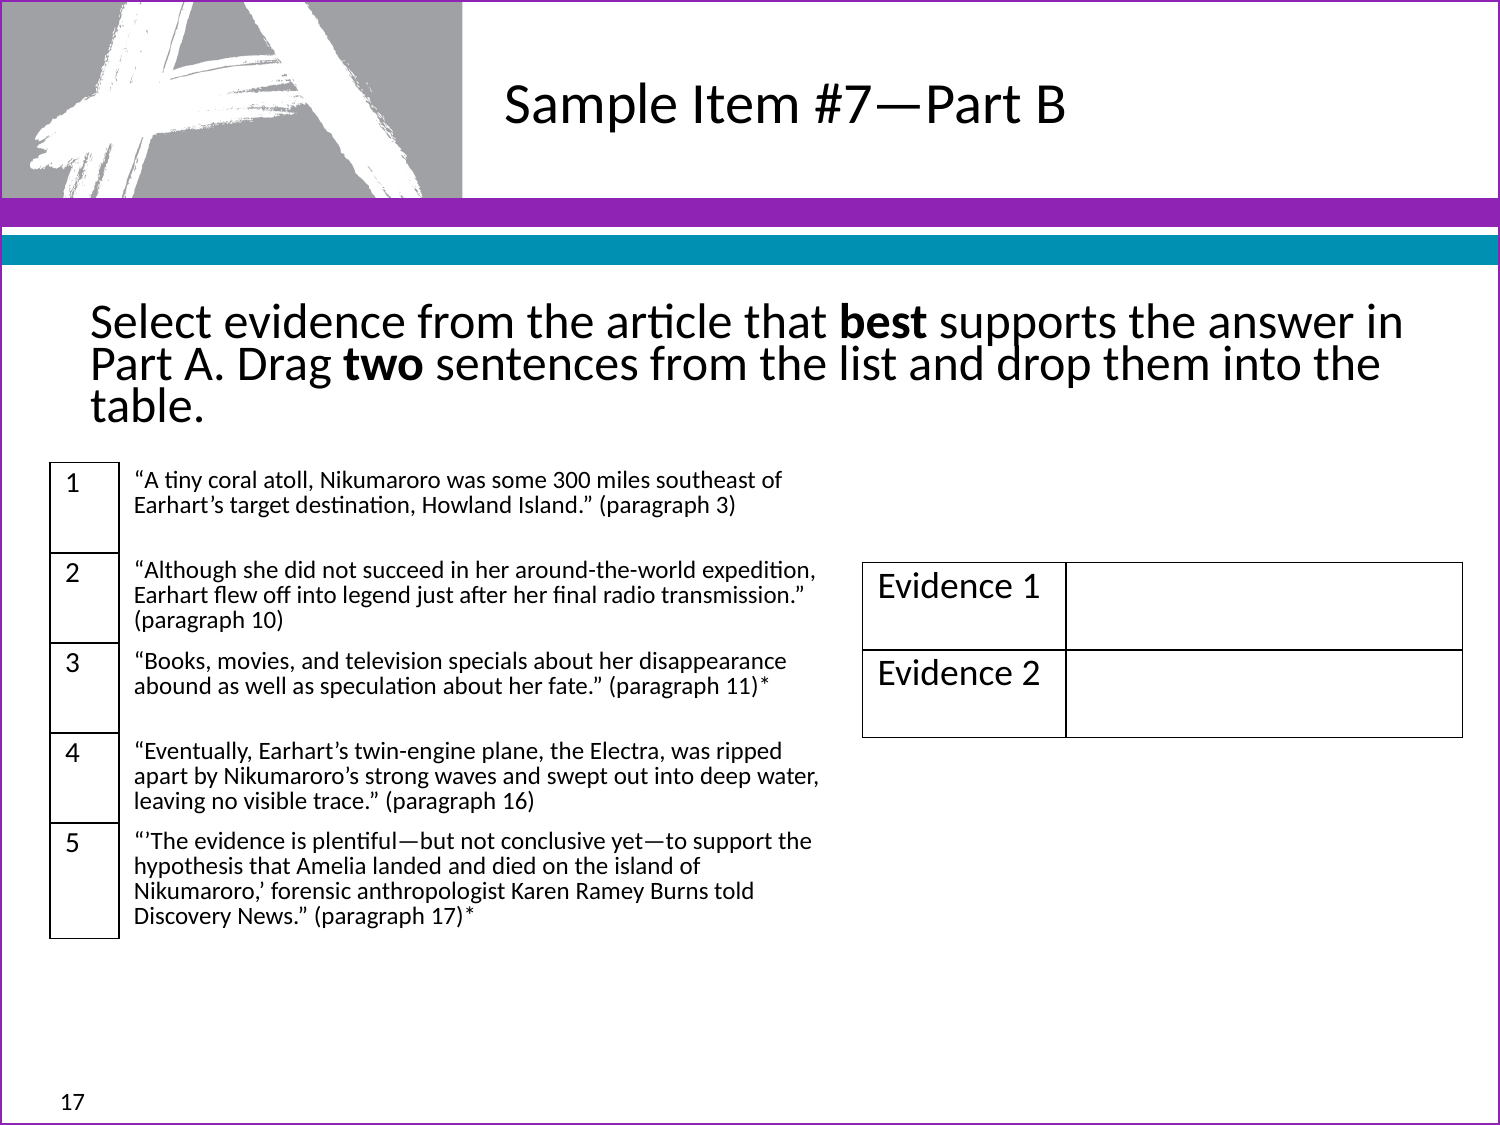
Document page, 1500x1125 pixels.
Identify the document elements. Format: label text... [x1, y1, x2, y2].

table_cell Evidence 2 [863, 651, 1065, 737]
table_header [1067, 563, 1462, 649]
table_cell 3 [51, 644, 118, 732]
title Sample Item #7—Part B [462, 0, 1500, 200]
table_cell [1067, 651, 1462, 737]
table_cell 4 [51, 734, 118, 822]
table_cell “Books, movies, and television specials about her disappearance abound as well as speculation about her fate.” (paragraph 11)* [120, 643, 837, 733]
table_cell 5 [51, 824, 118, 938]
table_header Evidence 1 [863, 563, 1065, 649]
picture [2, 2, 462, 198]
table_header 1 [51, 463, 118, 552]
table_cell “Eventually, Earhart’s twin-engine plane, the Electra, was ripped apart by Nikumaroro’s strong waves and swept out into deep water, leaving no visible trace.” (paragraph 16) [120, 733, 837, 823]
table_cell “’The evidence is plentiful—but not conclusive yet—to support the hypothesis that Amelia landed and died on the island of Nikumaroro,’ forensic anthropologist Karen Ramey Burns told Discovery News.” (paragraph 17)* [120, 823, 837, 938]
table_cell “Although she did not succeed in her around-the-world expedition, Earhart flew off into legend just after her final radio transmission.” (paragraph 10) [120, 553, 837, 643]
list Select evidence from the article that best supports the answer in Part A. Drag two sentences from the list and drop them into the table. [75, 262, 1425, 1075]
table_cell 2 [51, 554, 118, 642]
slide_number 17 [0, 1077, 100, 1125]
table_header “A tiny coral atoll, Nikumaroro was some 300 miles southeast of Earhart’s target destination, Howland Island.” (paragraph 3) [120, 463, 837, 553]
